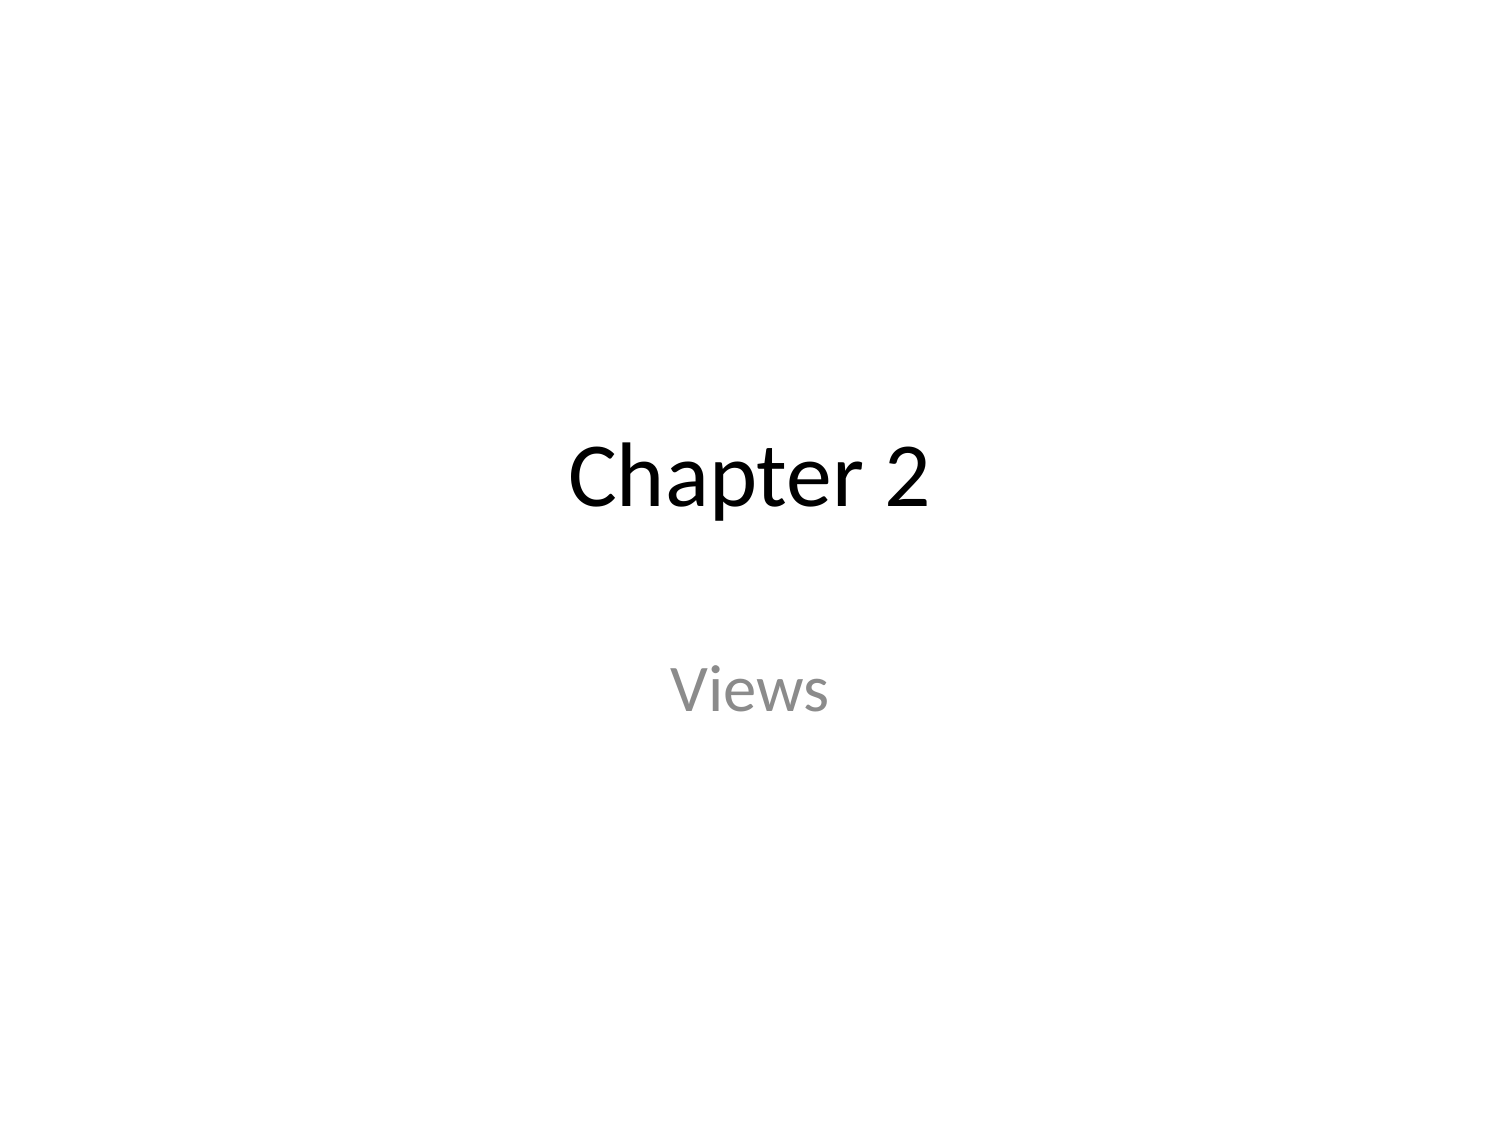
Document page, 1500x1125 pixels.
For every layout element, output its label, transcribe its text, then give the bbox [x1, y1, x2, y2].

subtitle Views [225, 637, 1275, 925]
title Chapter 2 [112, 349, 1388, 591]
